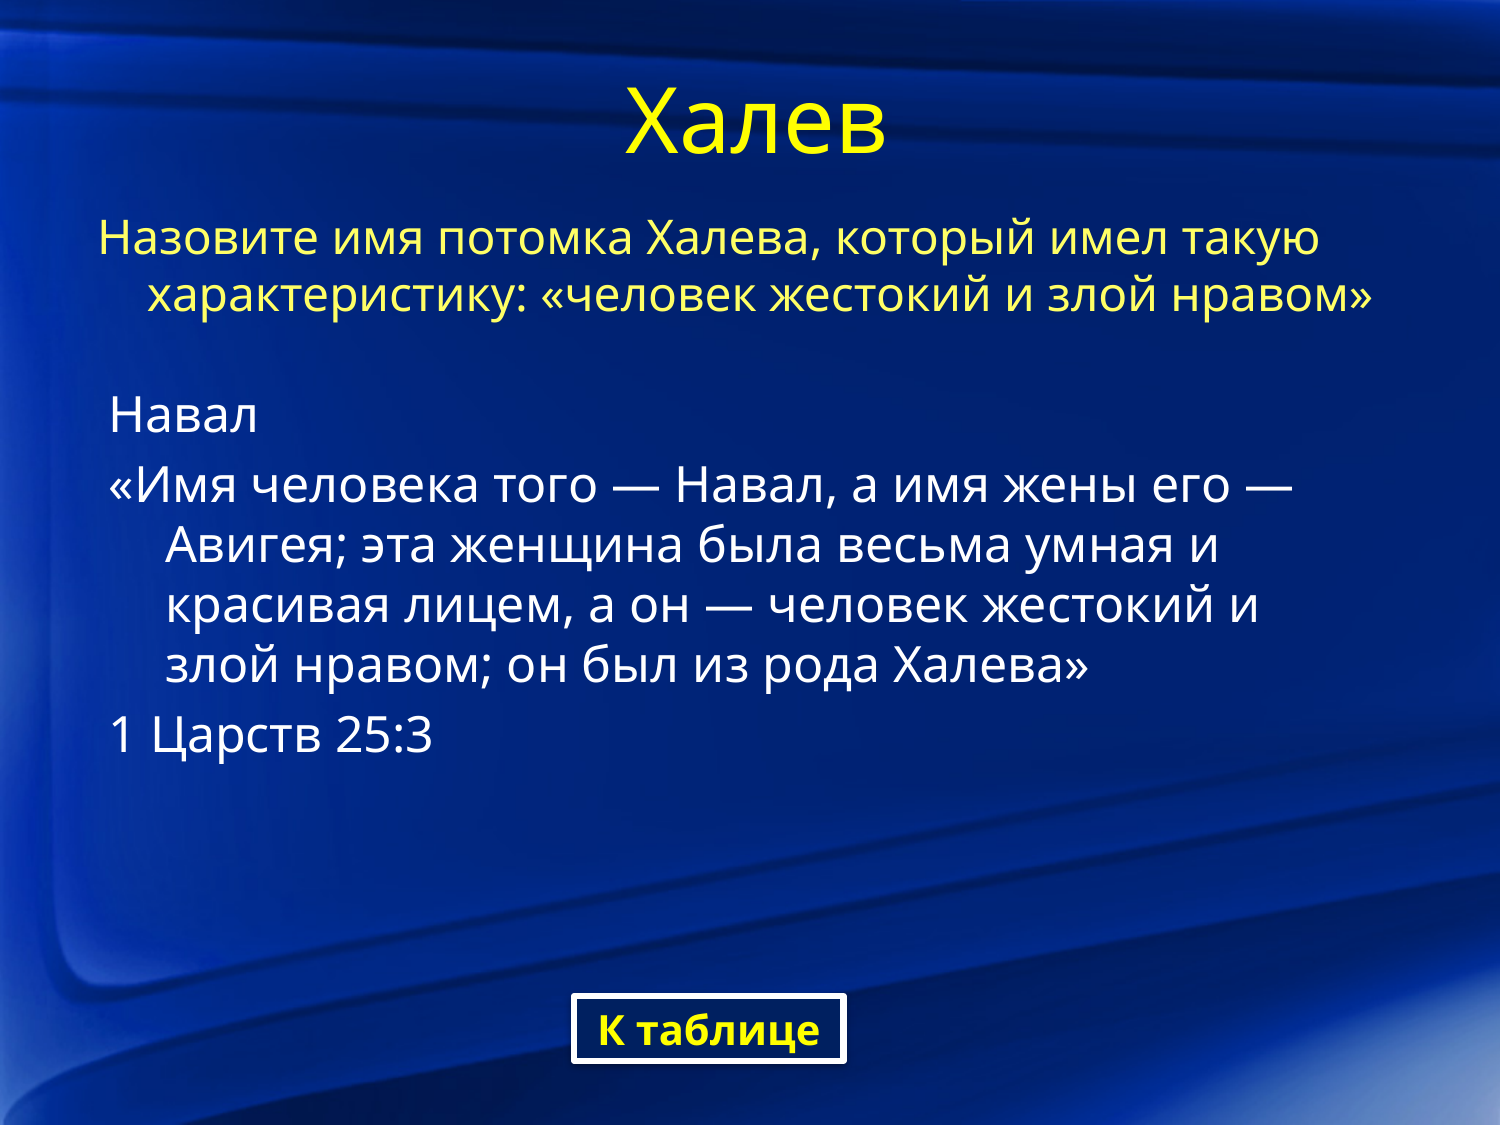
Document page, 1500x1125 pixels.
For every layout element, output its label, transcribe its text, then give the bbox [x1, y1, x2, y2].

title Халев [82, 23, 1432, 211]
list Назовите имя потомка Халева, который имел такую характеристику: «человек жестокий и злой нравом» [82, 199, 1390, 387]
list Навал «Имя человека того — Навал, а имя жены его — Авигея; эта женщина была весьма умная и красивая лицем, а он — человек жестокий и злой нравом; он был из рода Халева» 1 Царств 25:3 [93, 375, 1383, 891]
picture [0, 0, 1500, 1125]
text_box К таблице [571, 993, 847, 1064]
